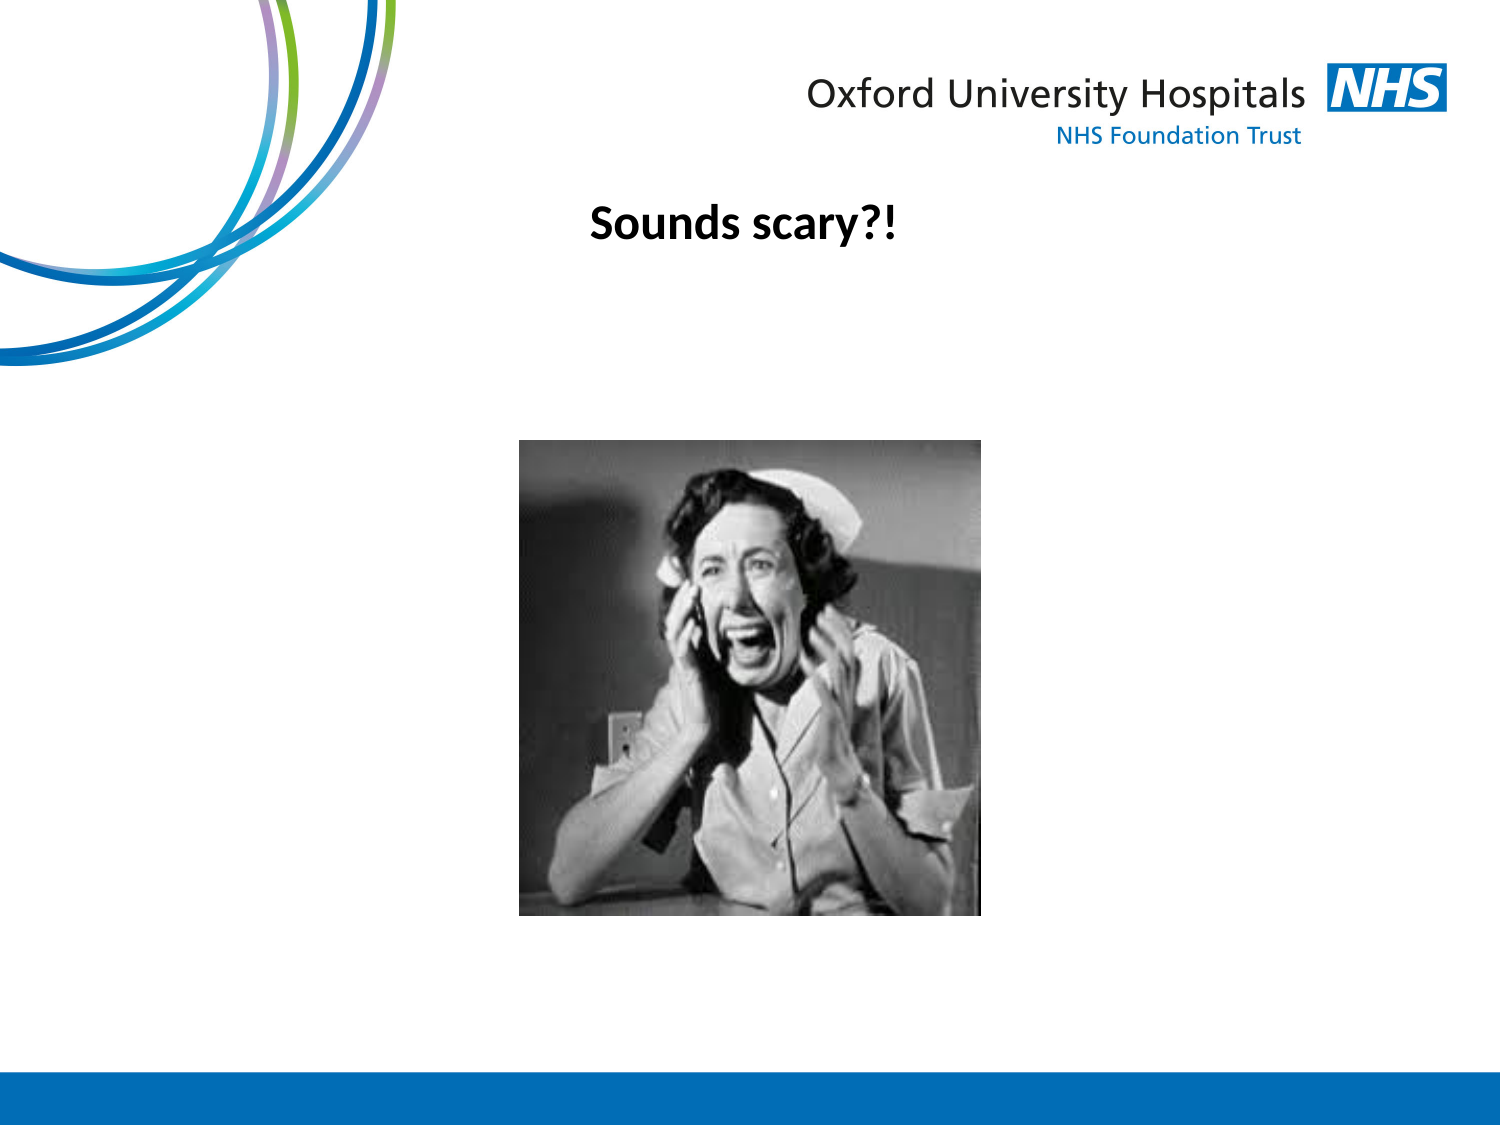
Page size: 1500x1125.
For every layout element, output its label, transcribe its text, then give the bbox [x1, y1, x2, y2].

picture [0, 0, 1500, 1125]
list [519, 440, 981, 916]
title Sounds scary?! [75, 151, 1425, 289]
